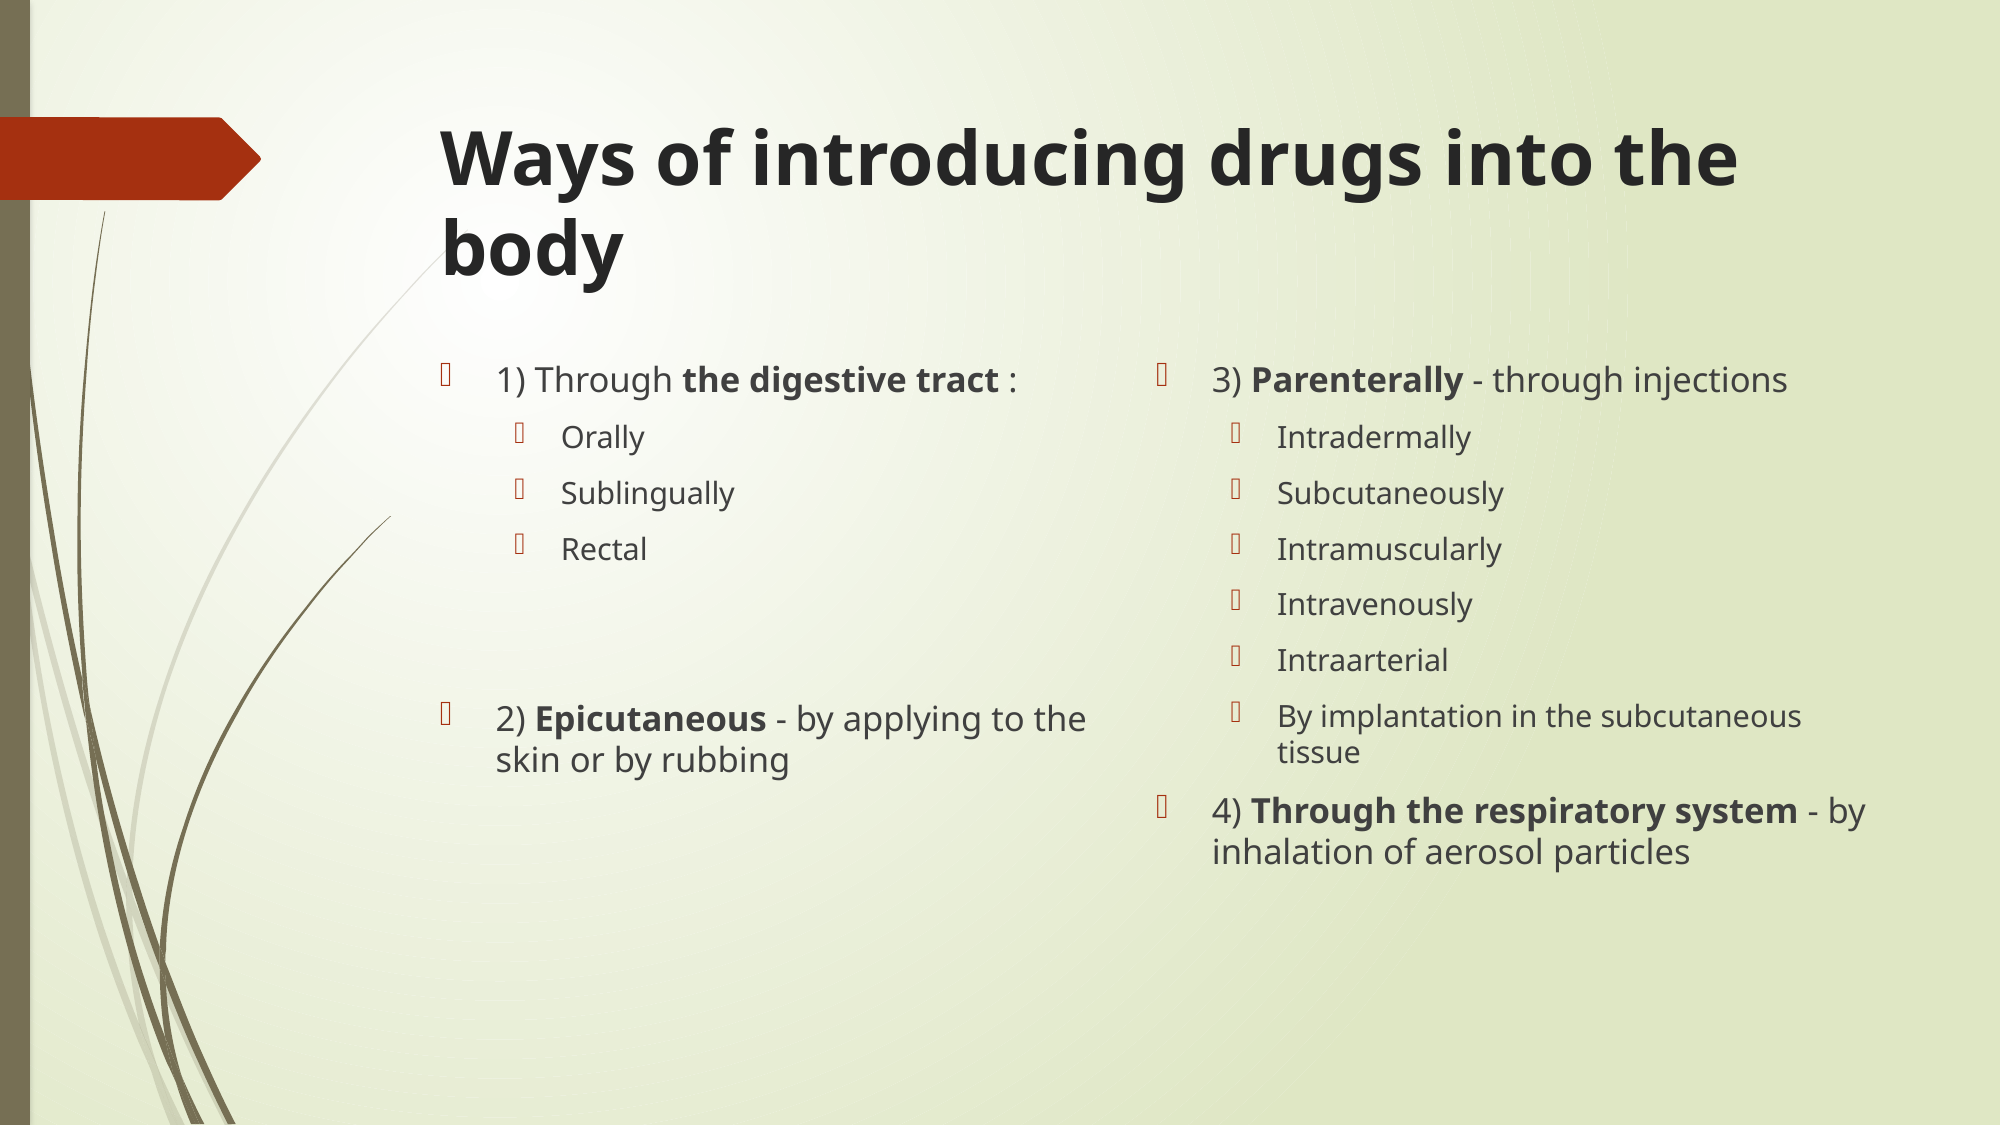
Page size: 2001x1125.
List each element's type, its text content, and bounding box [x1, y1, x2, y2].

list 1) Through the digestive tract : Orally Sublingually Rectal 2) Epicutaneous - by applying to the skin or by rubbing 3) Parenterally - through injections Intradermally Subcutaneously Intramuscularly Intravenously Intraarterial By implantation in the subcutaneous tissue 4) Through the respiratory system - by inhalation of aerosol particles [424, 350, 1888, 970]
title Ways of introducing drugs into the body [425, 102, 1888, 313]
